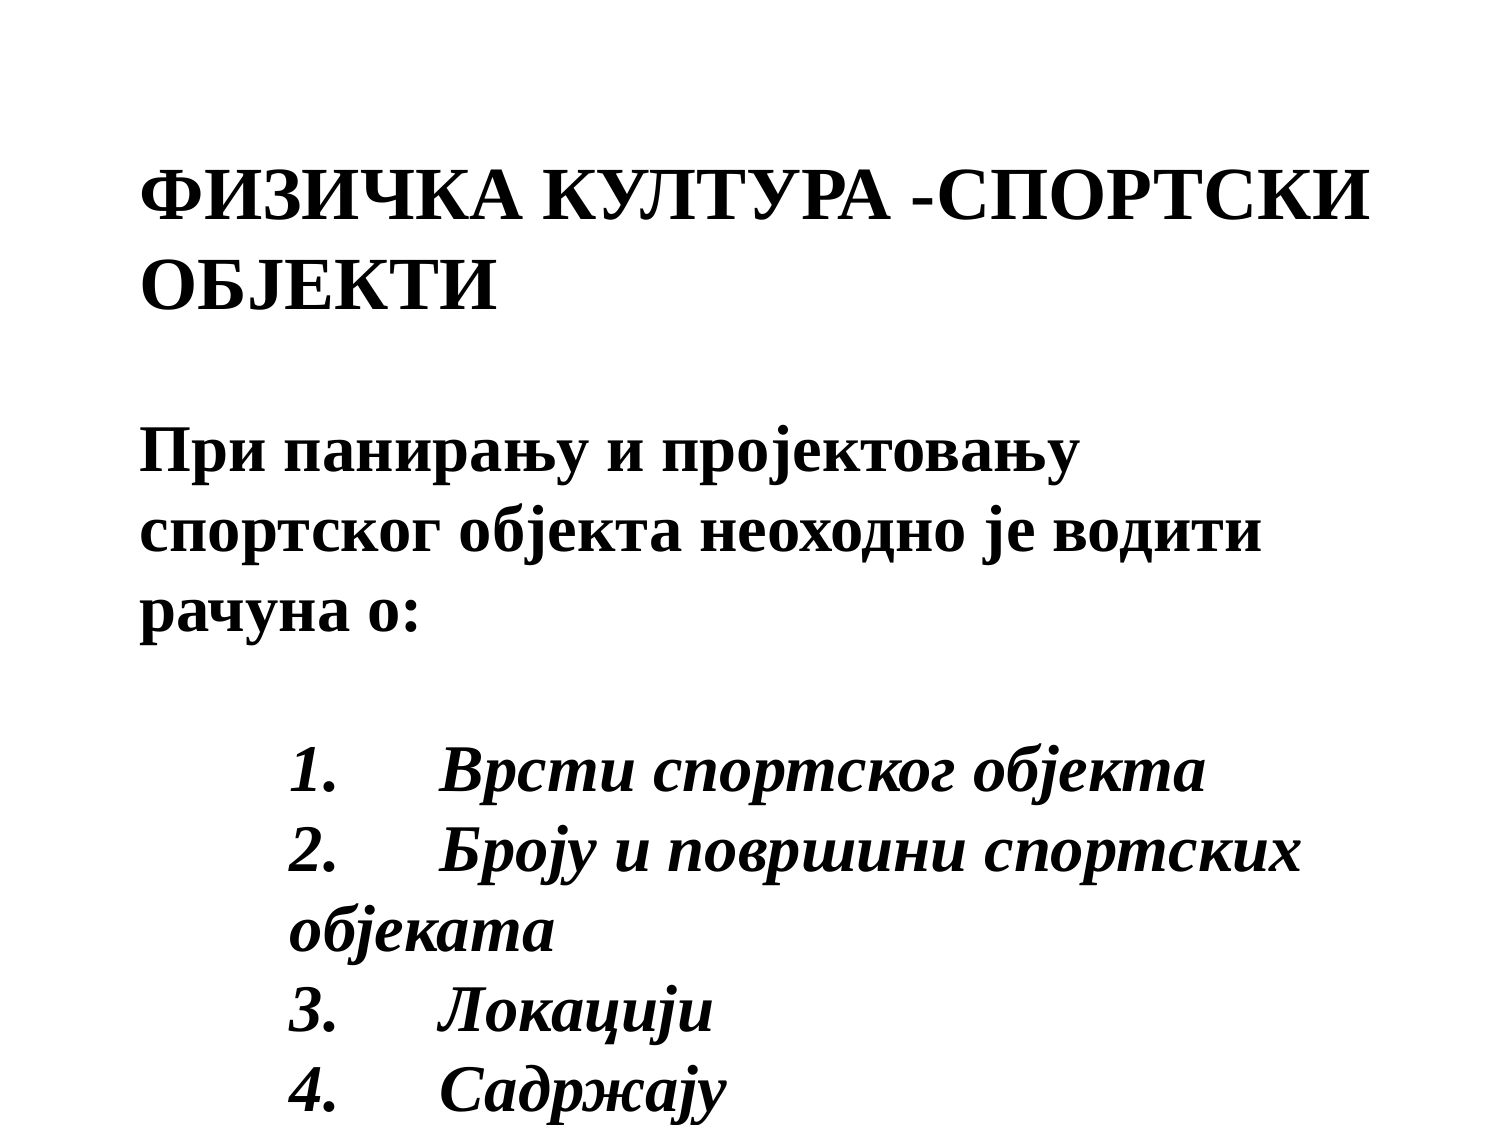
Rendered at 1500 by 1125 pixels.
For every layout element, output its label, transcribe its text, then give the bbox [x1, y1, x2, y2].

text_box ФИЗИЧКА КУЛТУРА -СПОРТСКИ ОБЈЕКТИ При панирању и пројектовању спортског објекта неоходно је водити рачуна о: 1. Врсти спортског објекта 2. Броју и површини спортских објеката 3. Локацији 4. Садржају [124, 137, 1413, 1125]
